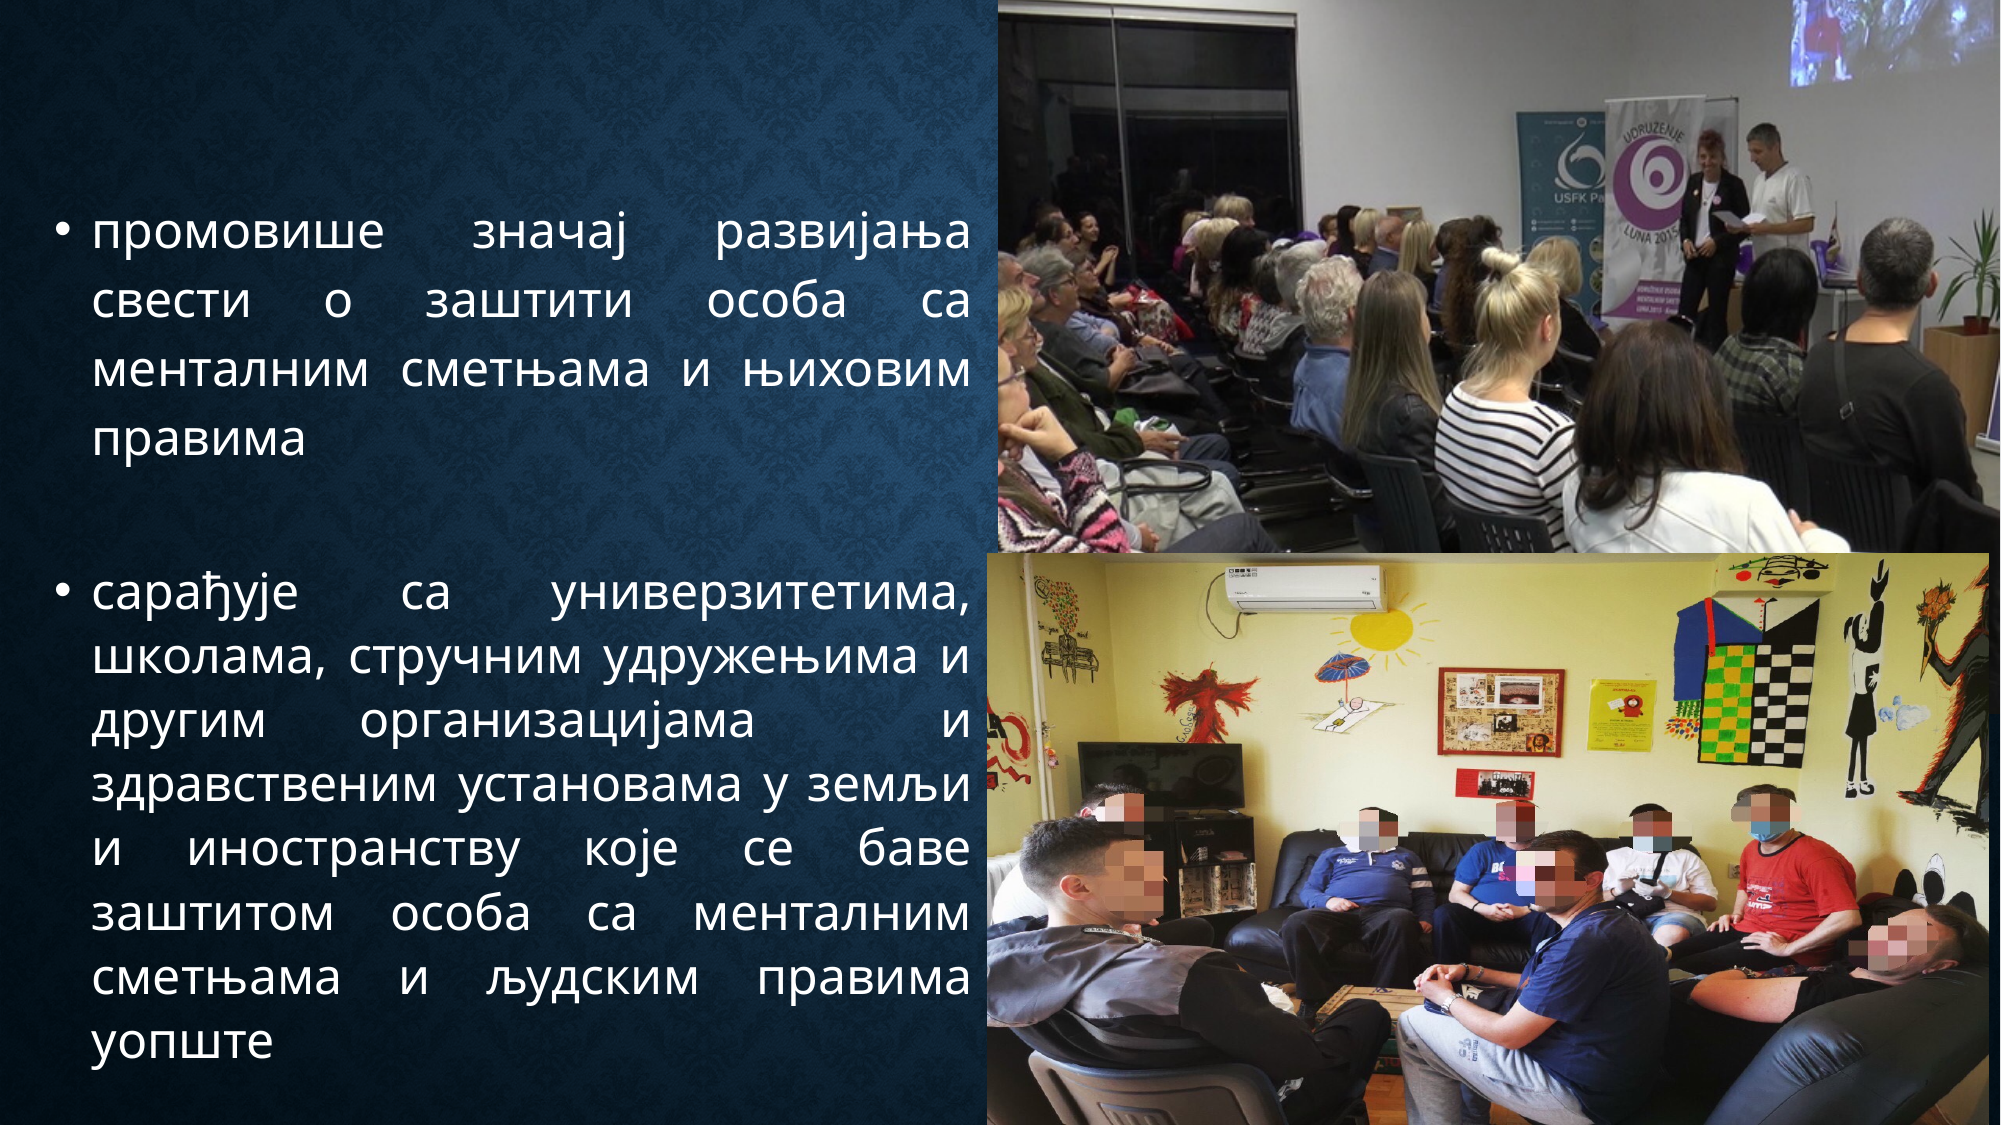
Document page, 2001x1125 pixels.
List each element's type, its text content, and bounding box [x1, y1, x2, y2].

list промовише значај развијања свести о заштити особа са менталним сметњама и њиховим правима сарађује са универзитетима, школама, стручним удружењима и другим организацијама и здравственим установама у земљи и иностранству које се баве заштитом особа са менталним сметњама и људским правима уопште [39, 32, 988, 1090]
picture [986, 0, 2000, 1125]
